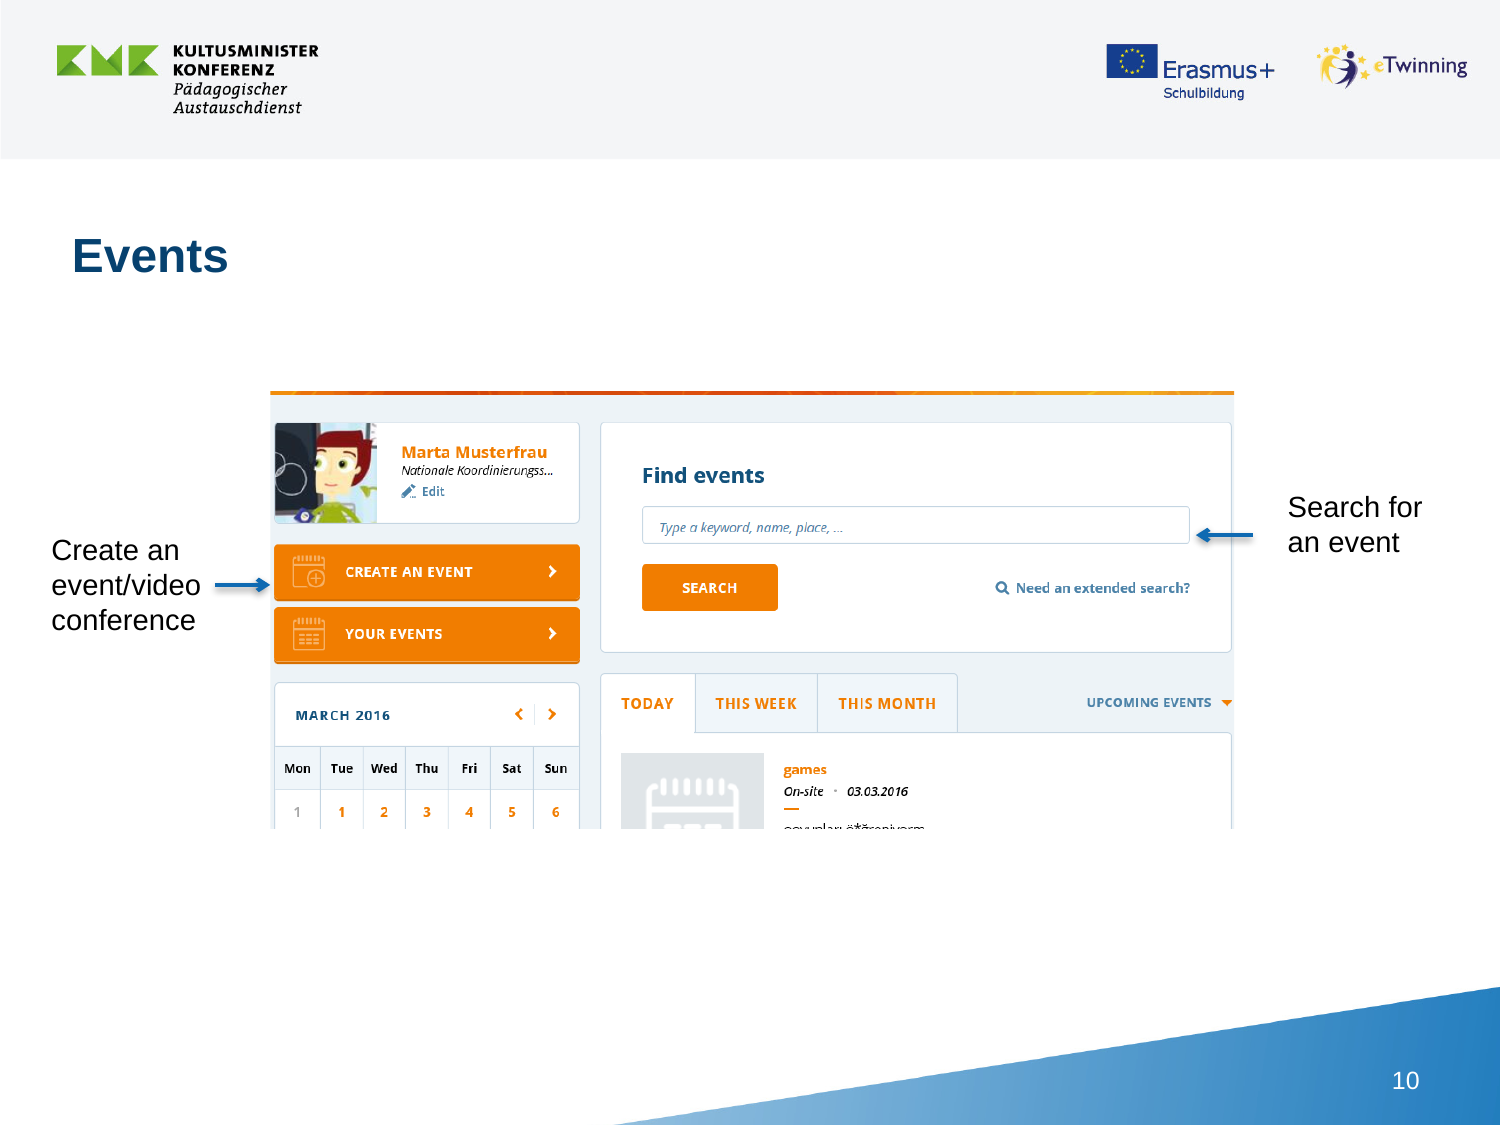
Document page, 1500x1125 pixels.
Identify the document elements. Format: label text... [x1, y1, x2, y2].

picture [0, 0, 1500, 1125]
text_box Search for an event [1272, 481, 1471, 566]
list Events [57, 188, 1435, 290]
text_box Create an event/video conference [36, 524, 234, 644]
